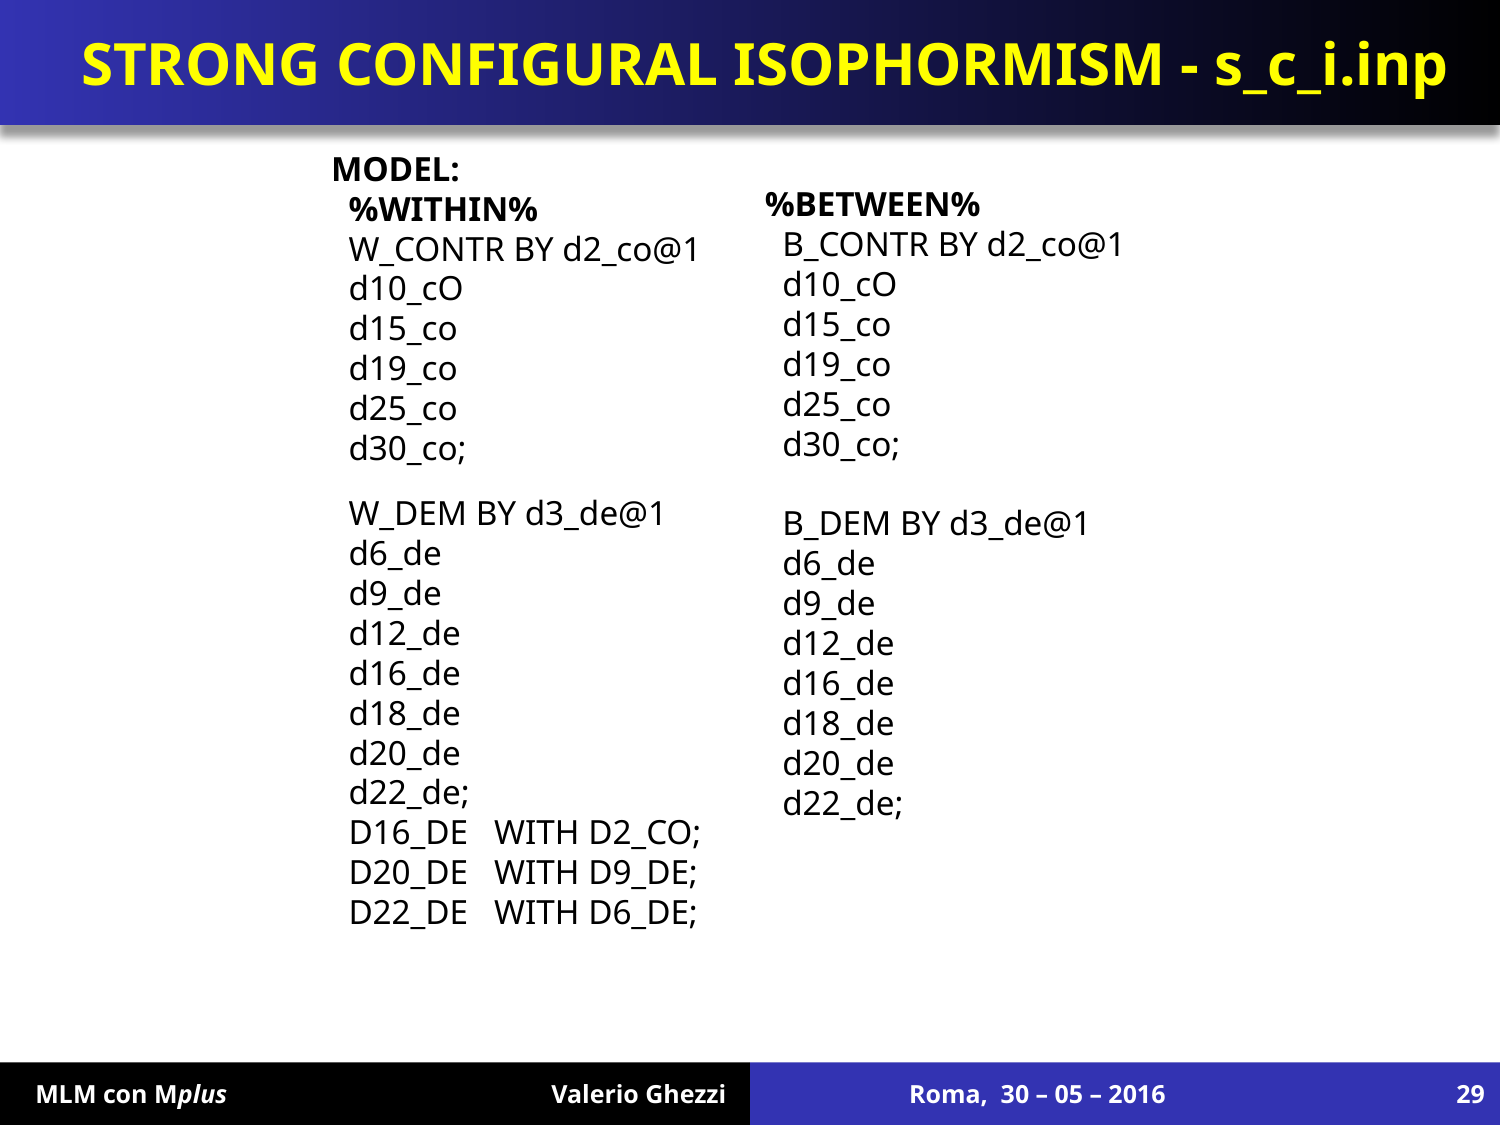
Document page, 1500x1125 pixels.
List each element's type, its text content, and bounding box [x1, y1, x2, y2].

text_box MODEL: %WITHIN% W_CONTR BY d2_co@1 d10_cO d15_co d19_co d25_co d30_co; W_DEM BY d3_de@1 d6_de d9_de d12_de d16_de d18_de d20_de d22_de; D16_DE WITH D2_CO; D20_DE WITH D9_DE; D22_DE WITH D6_DE; [316, 140, 750, 964]
text_box Roma, 30 – 05 – 2016 [750, 1062, 1325, 1125]
title STRONG CONFIGURAL ISOPHORMISM - s_c_i.inp [0, 0, 1500, 126]
list MLM con Mplus Valerio Ghezzi [0, 1062, 750, 1125]
text_box %BETWEEN% B_CONTR BY d2_co@1 d10_cO d15_co d19_co d25_co d30_co; B_DEM BY d3_de@1 d6_de d9_de d12_de d16_de d18_de d20_de d22_de; [750, 175, 1161, 830]
slide_number 29 [1325, 1065, 1500, 1125]
